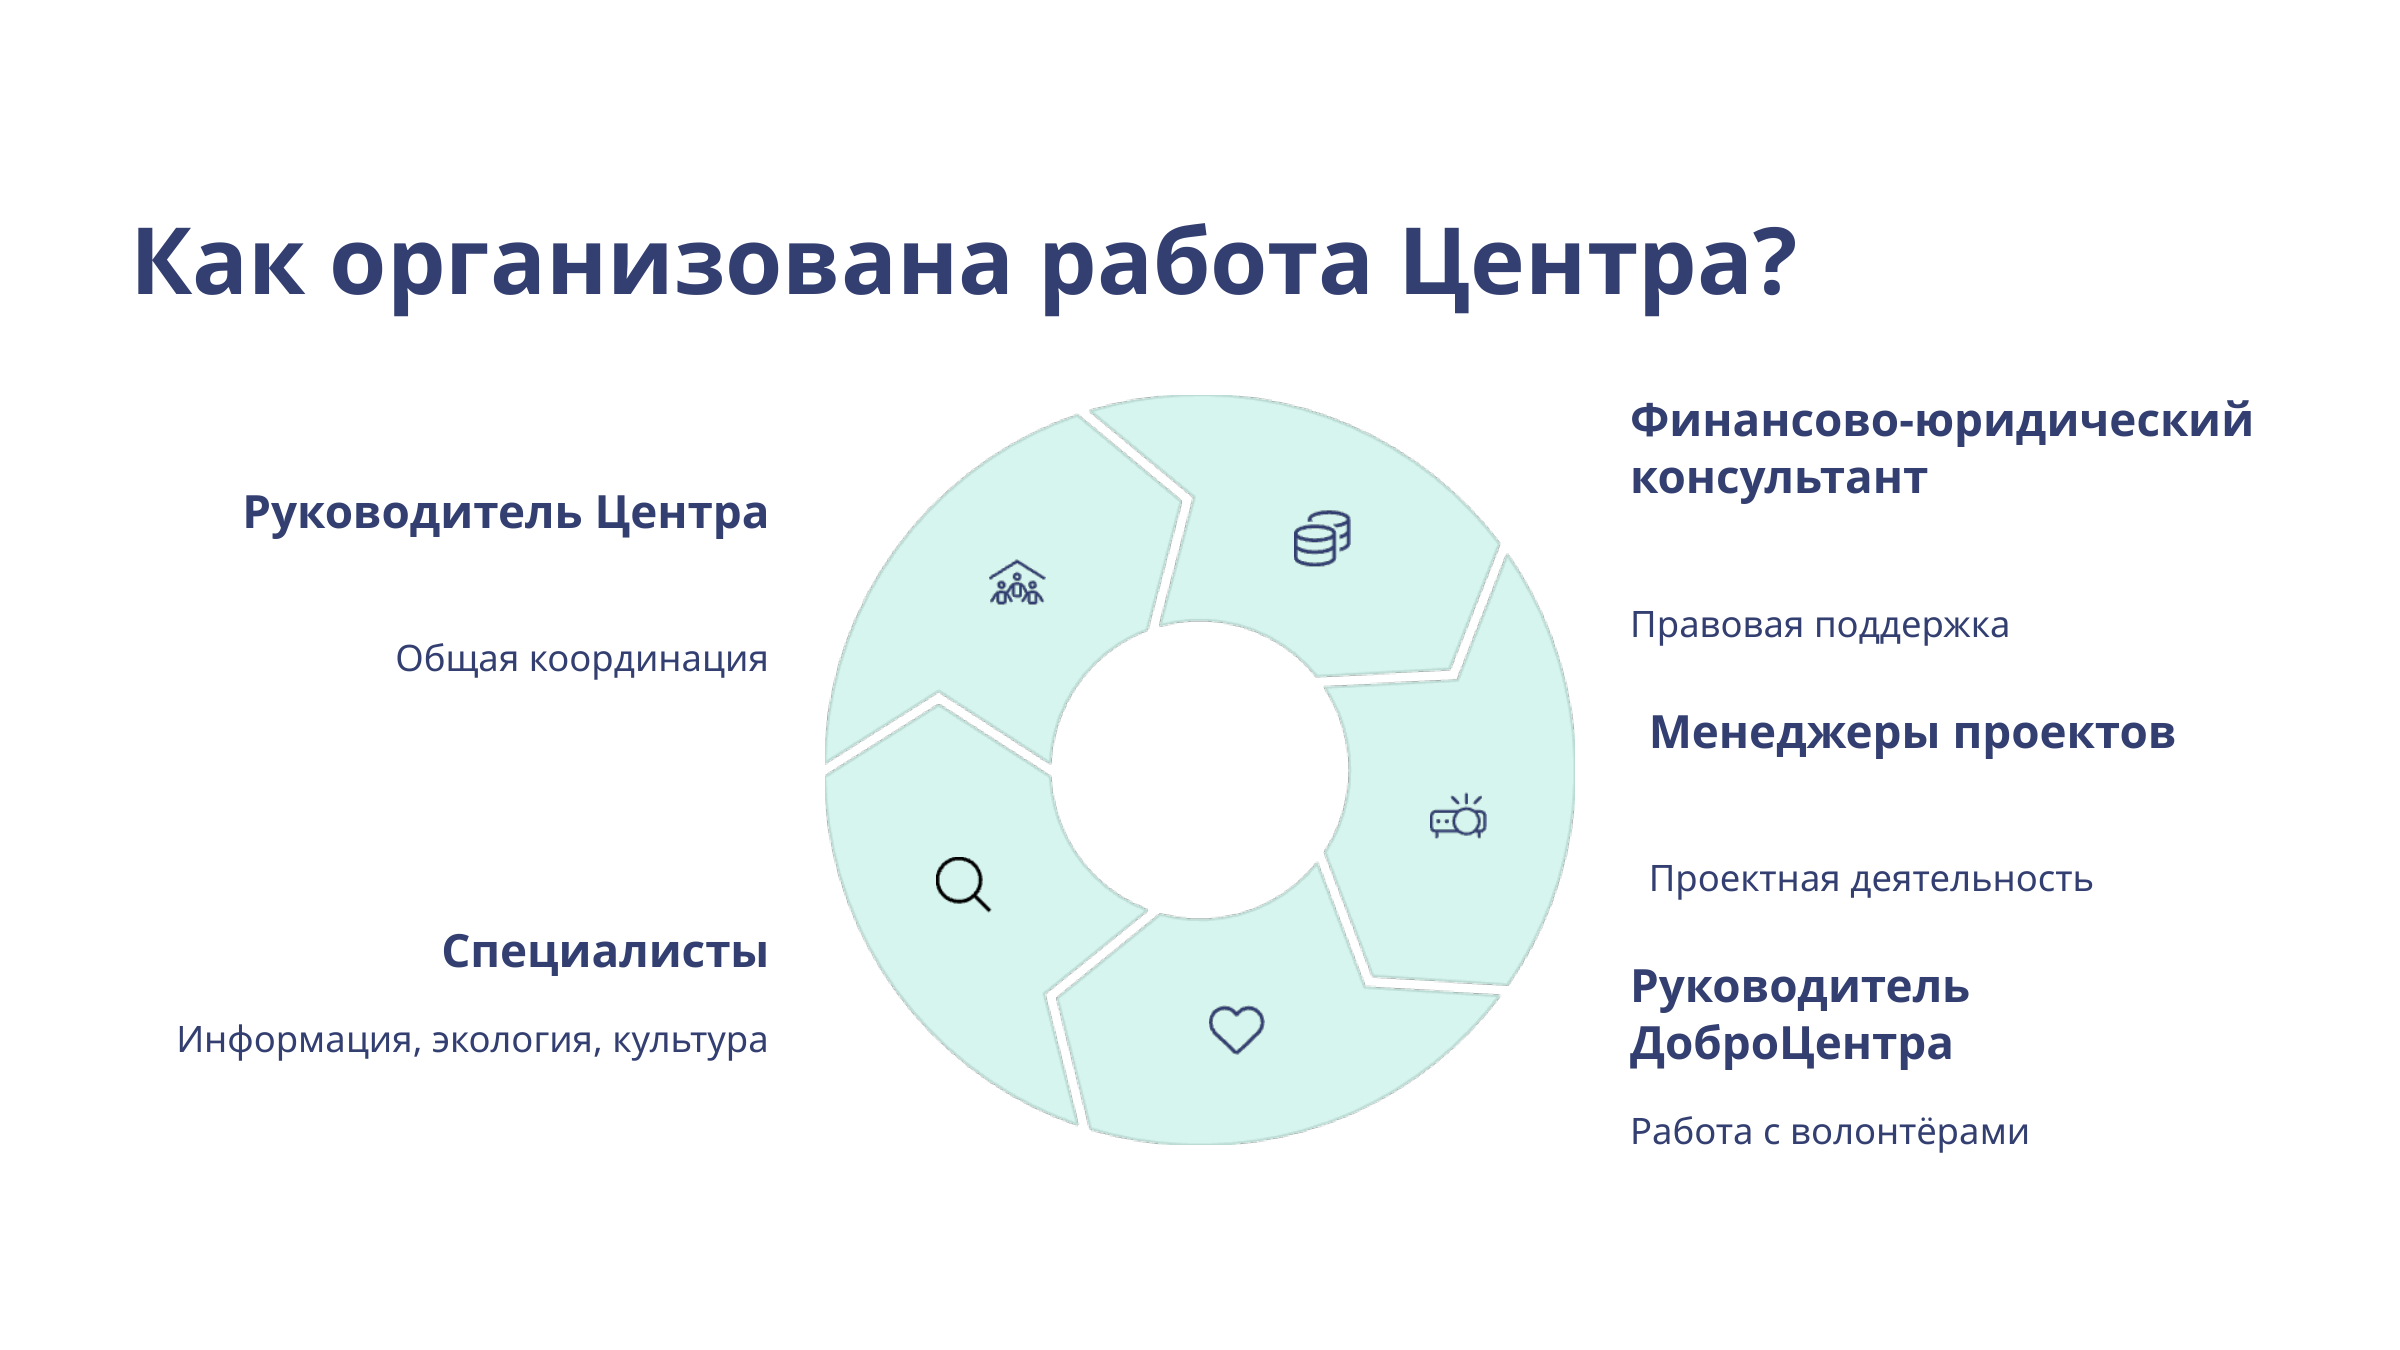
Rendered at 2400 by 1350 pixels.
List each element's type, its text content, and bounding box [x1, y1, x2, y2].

picture [825, 395, 1575, 1145]
text_box Специалисты [304, 919, 770, 978]
text_box Информация, экология, культура [130, 1000, 770, 1060]
text_box Общая координация [130, 619, 770, 679]
text_box Финансово-юридический консультант [1630, 388, 2270, 563]
text_box Как организована работа Центра? [130, 197, 2238, 314]
text_box Правовая поддержка [1630, 584, 2270, 645]
text_box Менеджеры проектов [1648, 700, 2270, 817]
text_box Руководитель ДоброЦентра [1630, 954, 2270, 1071]
text_box Проектная деятельность [1648, 838, 2270, 899]
text_box Работа с волонтёрами [1630, 1092, 2270, 1153]
text_box Руководитель Центра [130, 480, 770, 598]
